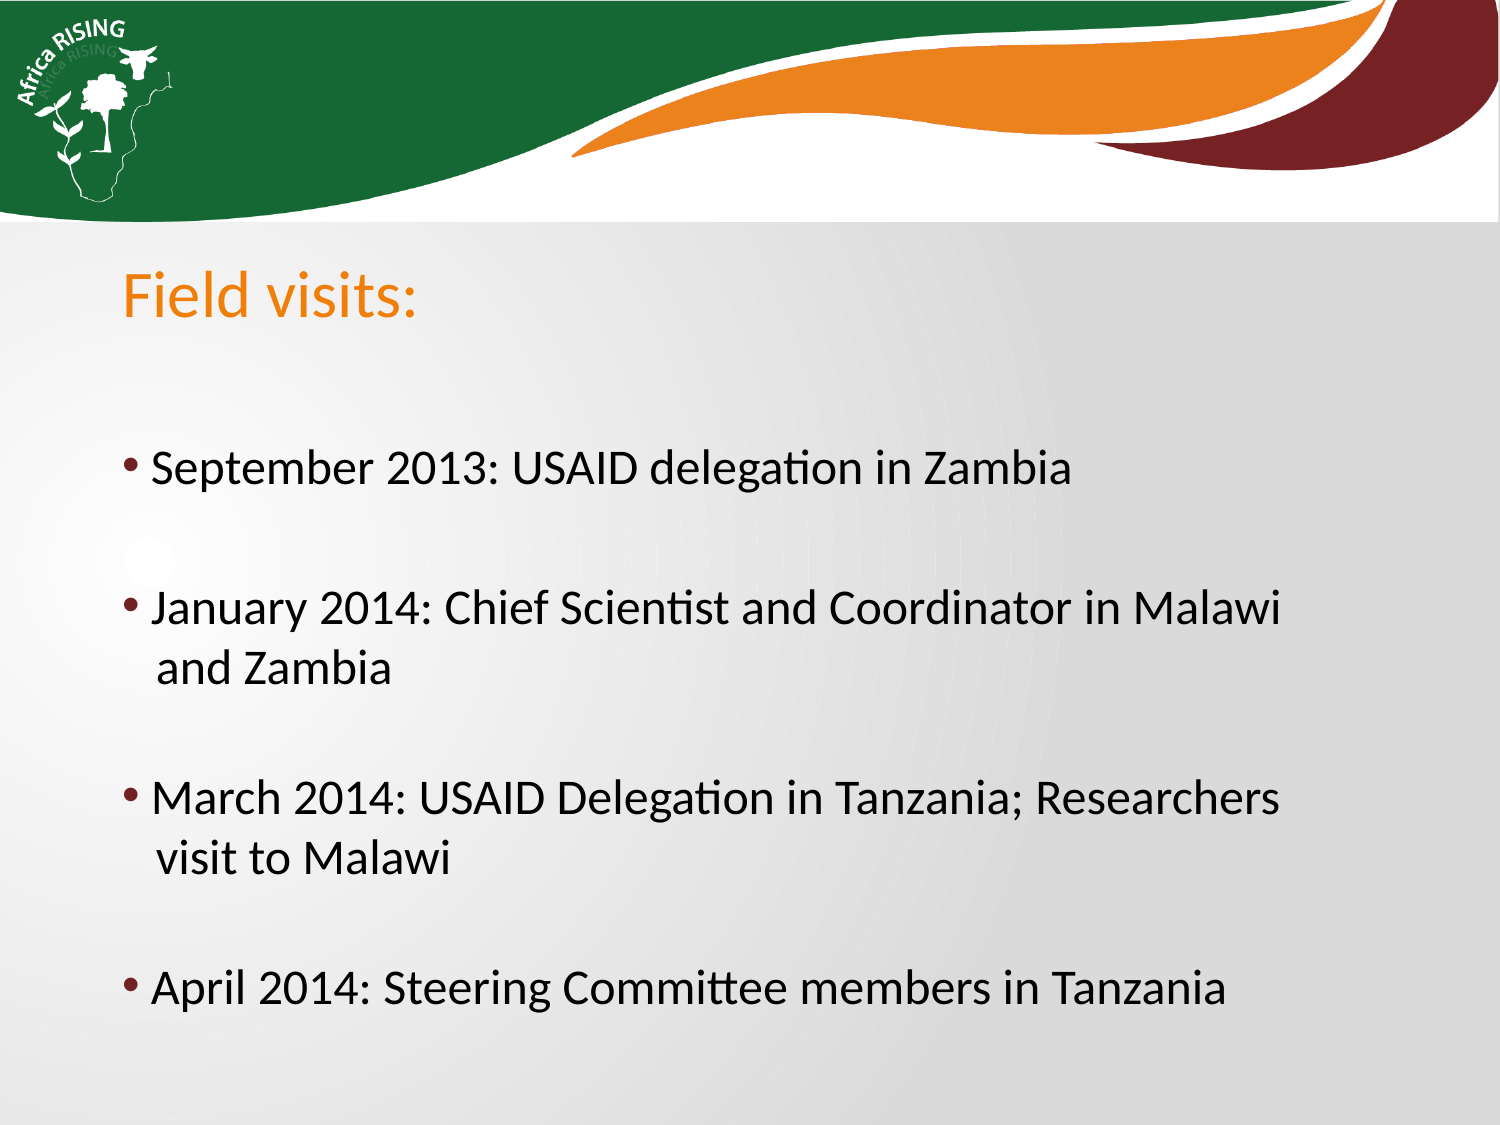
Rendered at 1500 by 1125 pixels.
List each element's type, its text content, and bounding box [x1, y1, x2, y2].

list Field visits: September 2013: USAID delegation in Zambia January 2014: Chief Scientist and Coordinator in Malawi and Zambia March 2014: USAID Delegation in Tanzania; Researchers visit to Malawi April 2014: Steering Committee members in Tanzania [88, 243, 1364, 331]
picture [0, 0, 1499, 222]
